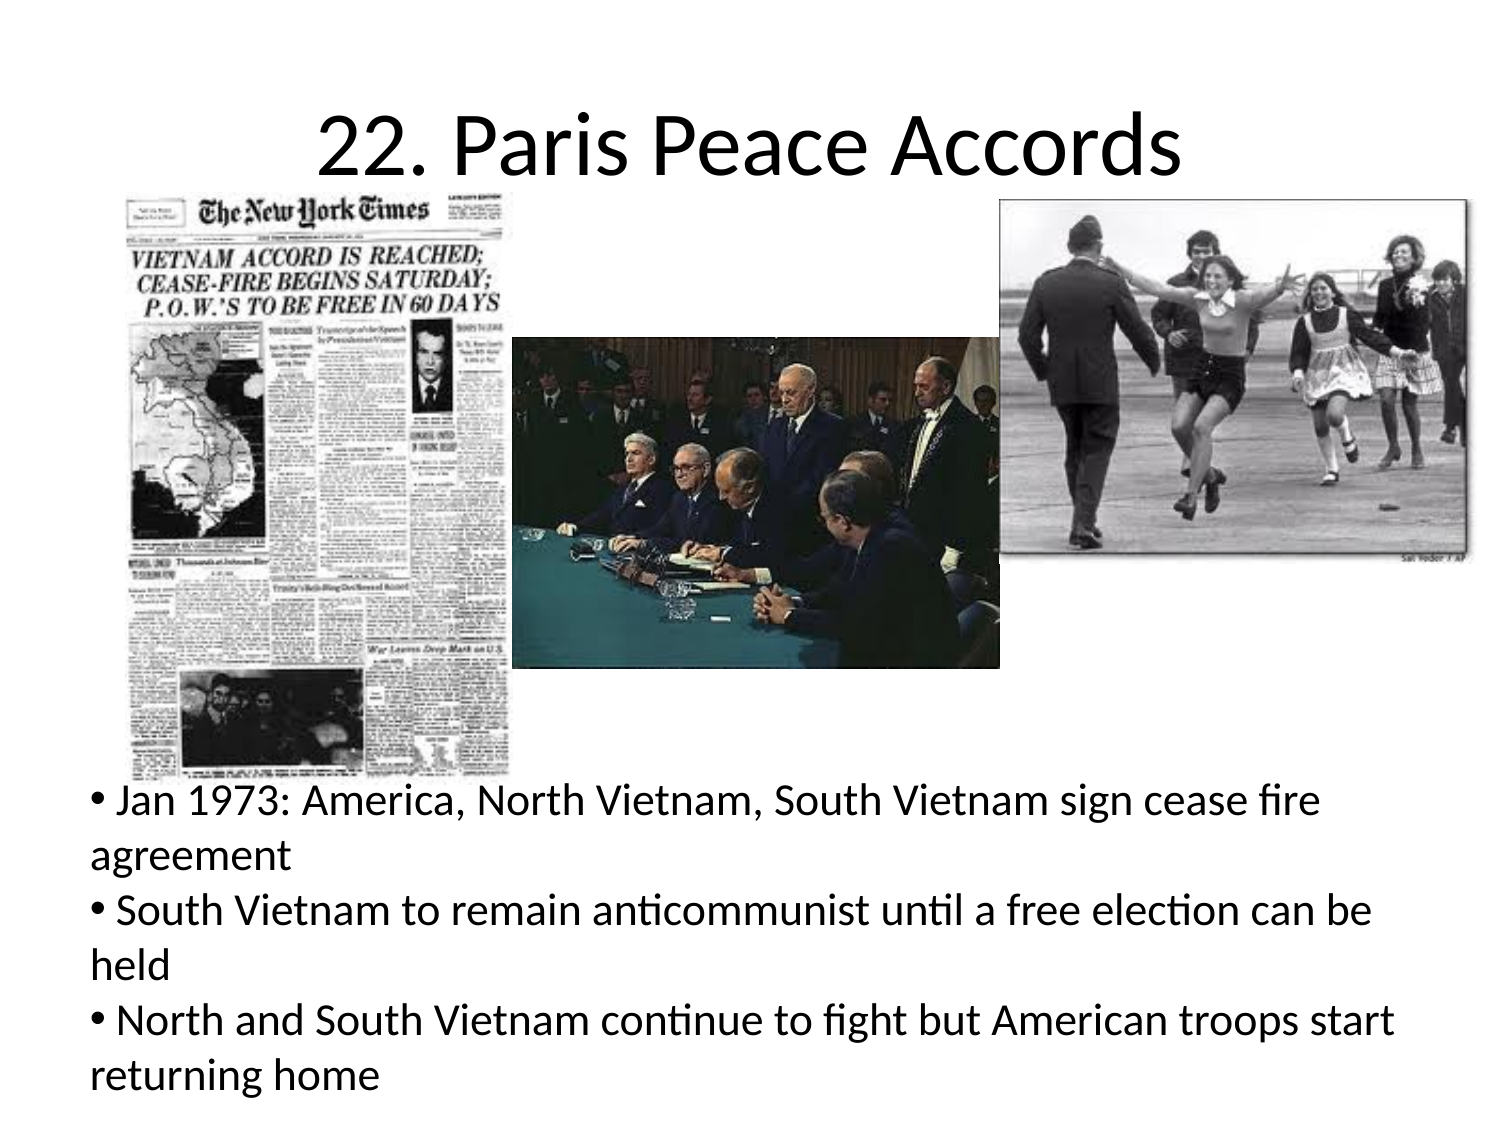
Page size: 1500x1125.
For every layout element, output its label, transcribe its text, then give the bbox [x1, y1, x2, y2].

title 22. Paris Peace Accords [75, 45, 1425, 233]
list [124, 192, 513, 785]
text_box Jan 1973: America, North Vietnam, South Vietnam sign cease fire agreement South Vietnam to remain anticommunist until a free election can be held North and South Vietnam continue to fight but American troops start returning home [74, 762, 1438, 1108]
picture [512, 199, 1477, 670]
